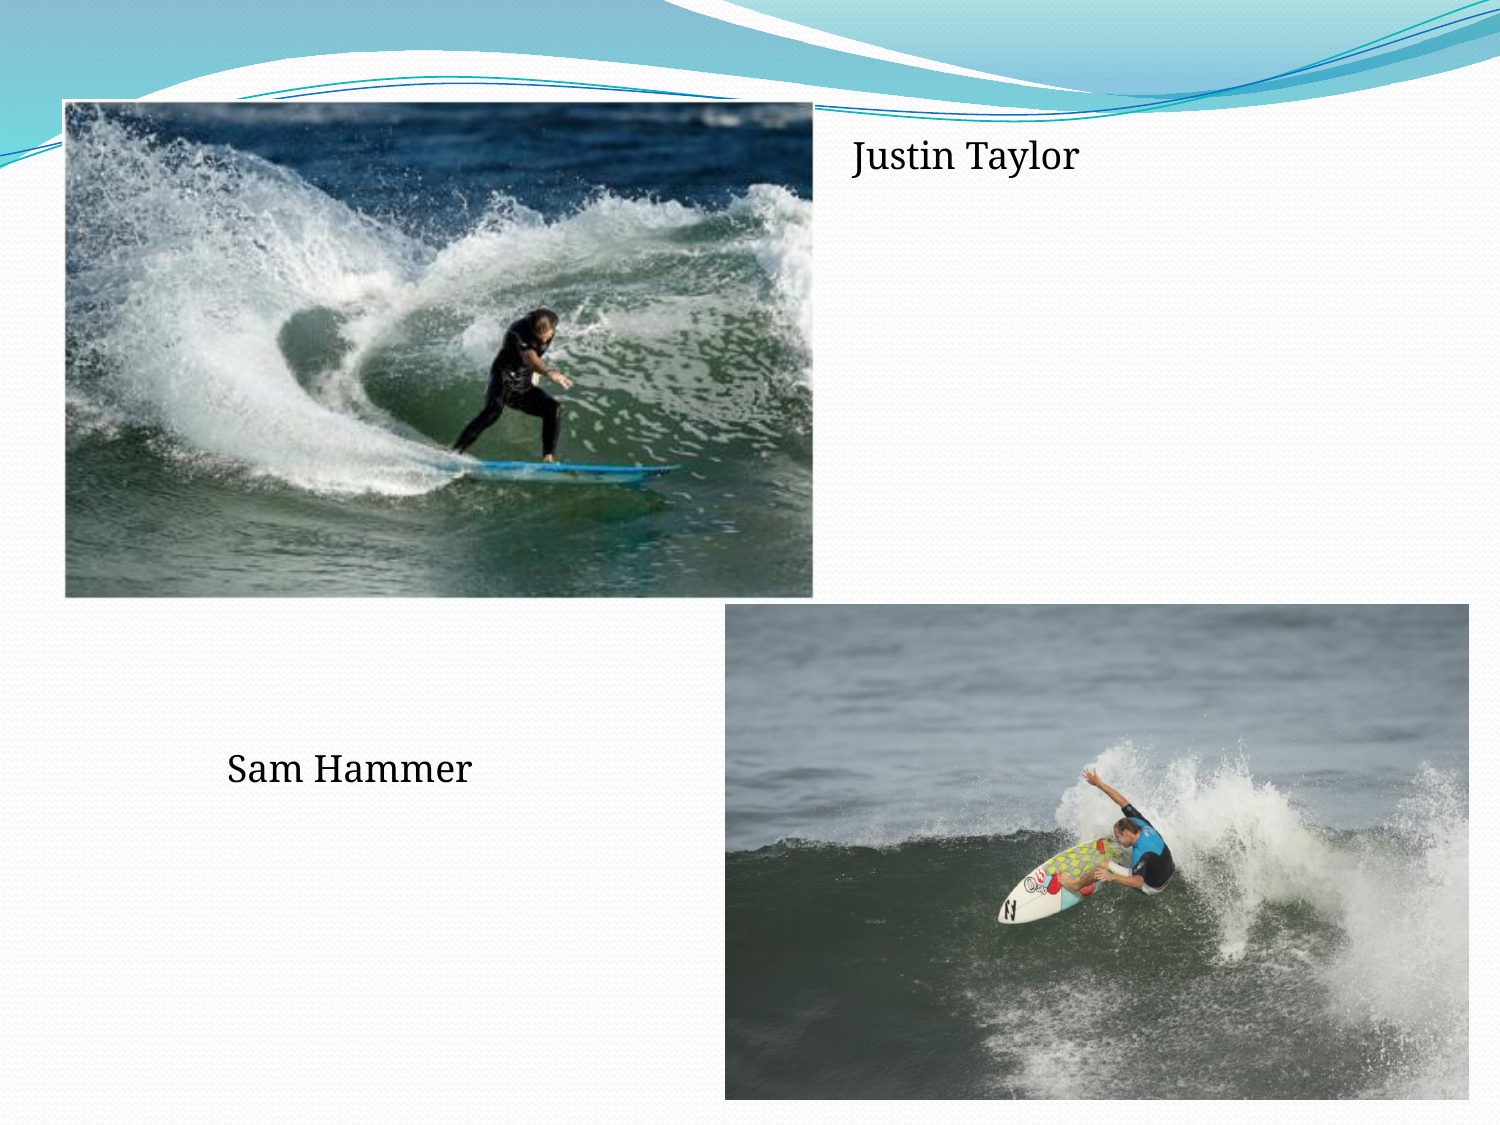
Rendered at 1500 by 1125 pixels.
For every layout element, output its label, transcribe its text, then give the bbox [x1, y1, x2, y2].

picture [724, 603, 1469, 1101]
picture [62, 99, 815, 601]
text_box Sam Hammer [212, 737, 575, 798]
text_box Justin Taylor [837, 124, 1325, 185]
